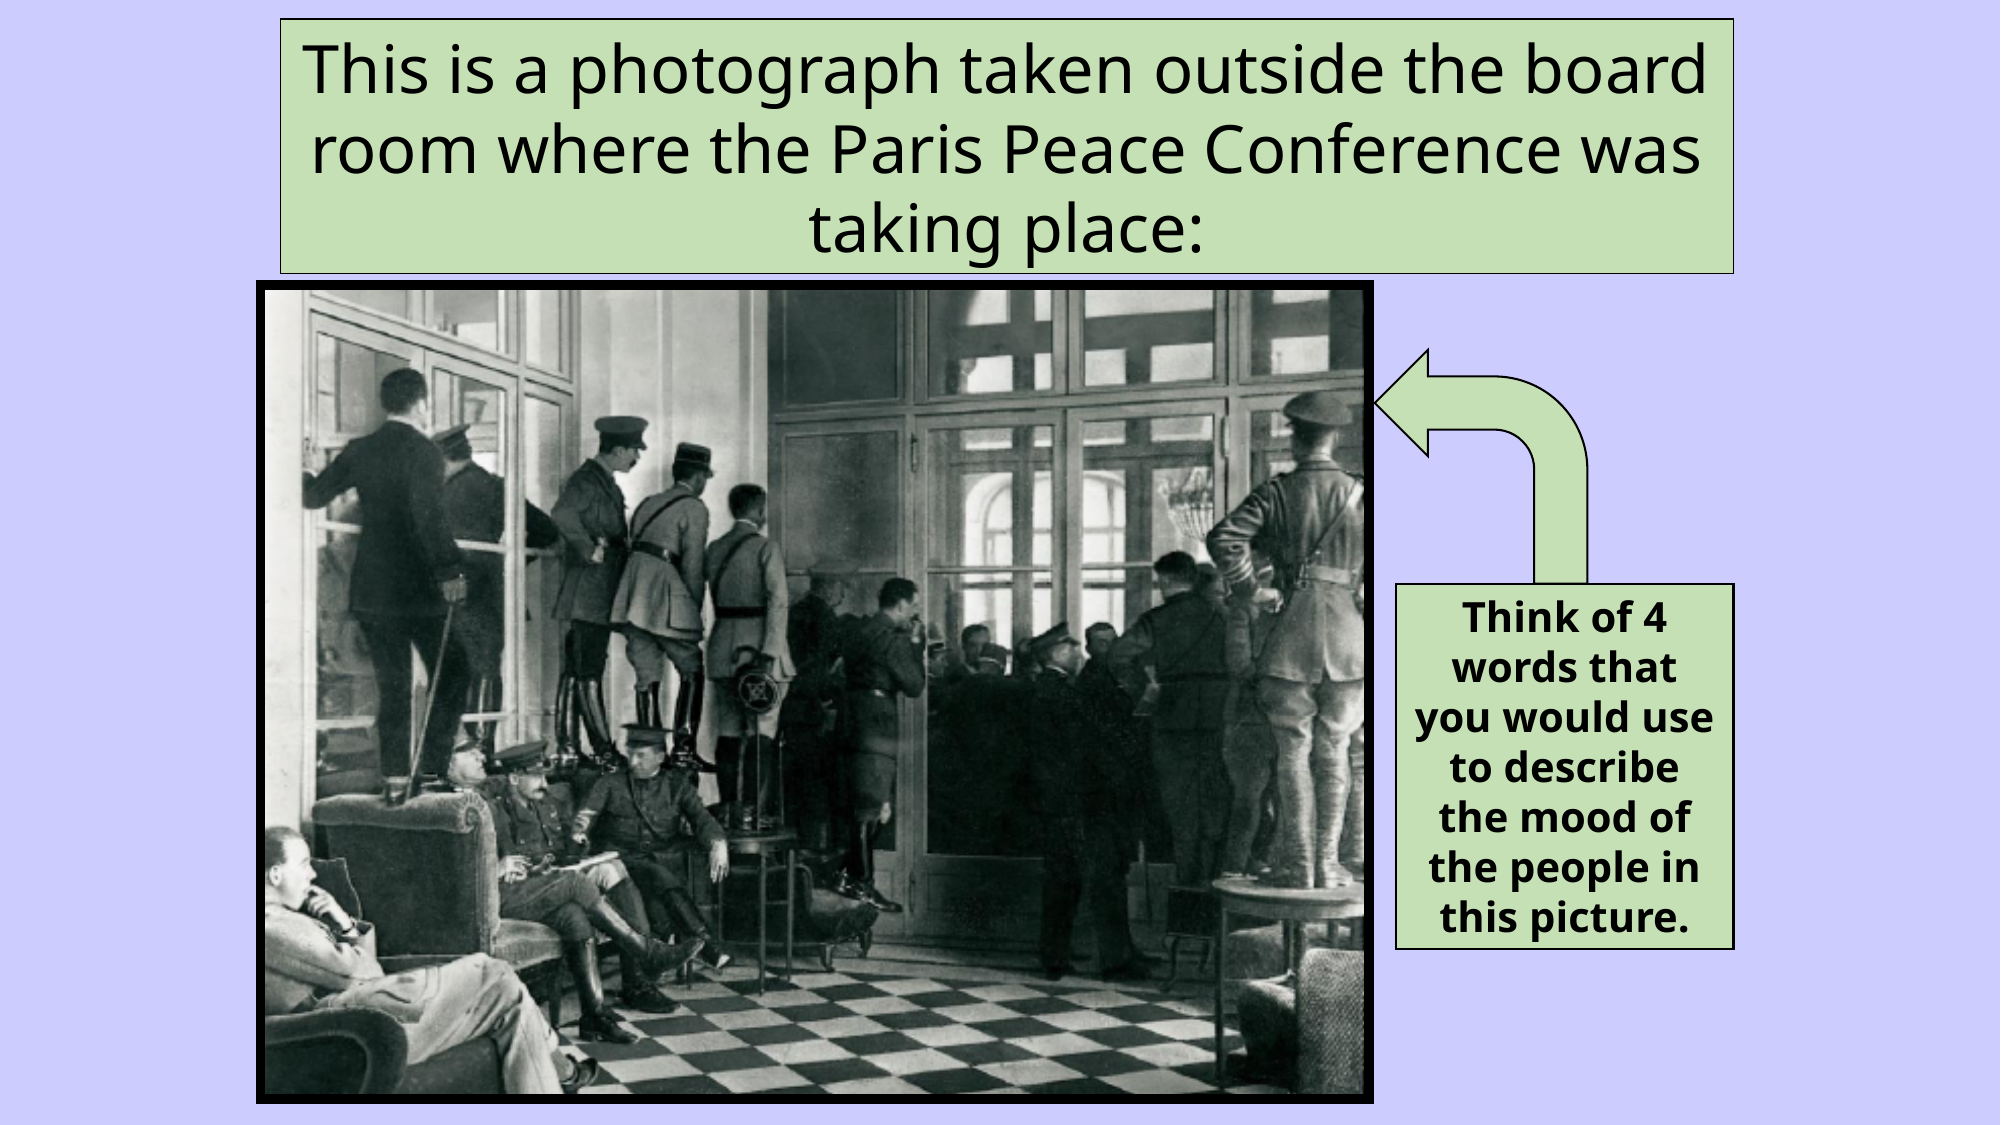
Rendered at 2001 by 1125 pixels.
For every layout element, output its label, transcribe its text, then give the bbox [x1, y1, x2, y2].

picture [264, 289, 1365, 1095]
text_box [1374, 349, 1734, 953]
text_box This is a photograph taken outside the board room where the Paris Peace Conference was taking place: [280, 18, 1734, 274]
